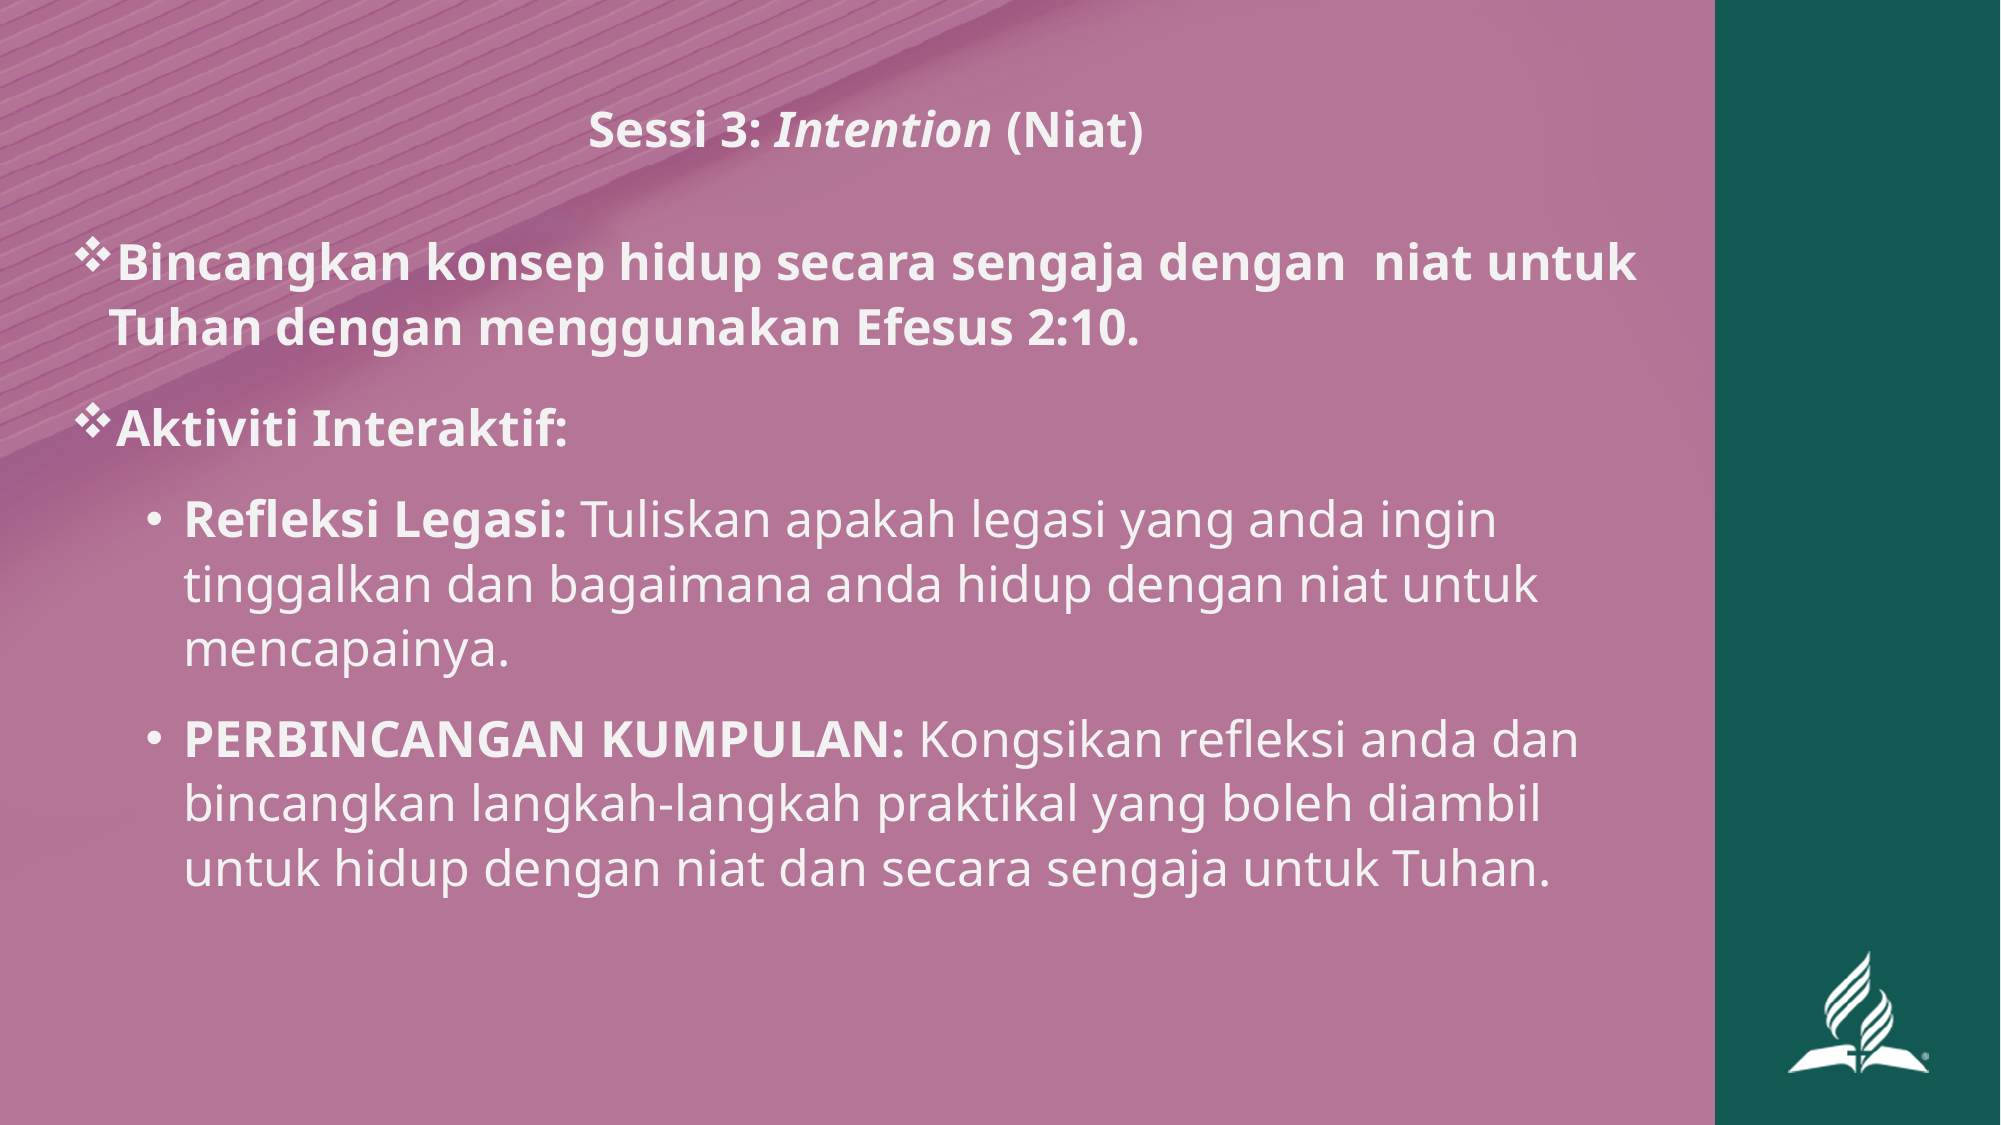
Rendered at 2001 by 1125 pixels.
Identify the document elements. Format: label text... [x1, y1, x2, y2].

picture [0, 0, 2001, 1125]
title Sessi 3: Intention (Niat) [55, 49, 1691, 219]
list Bincangkan konsep hidup secara sengaja dengan niat untuk Tuhan dengan menggunakan Efesus 2:10. Aktiviti Interaktif: Refleksi Legasi: Tuliskan apakah legasi yang anda ingin tinggalkan dan bagaimana anda hidup dengan niat untuk mencapainya. PERBINCANGAN KUMPULAN: Kongsikan refleksi anda dan bincangkan langkah-langkah praktikal yang boleh diambil untuk hidup dengan niat dan secara sengaja untuk Tuhan. [55, 219, 1691, 1050]
